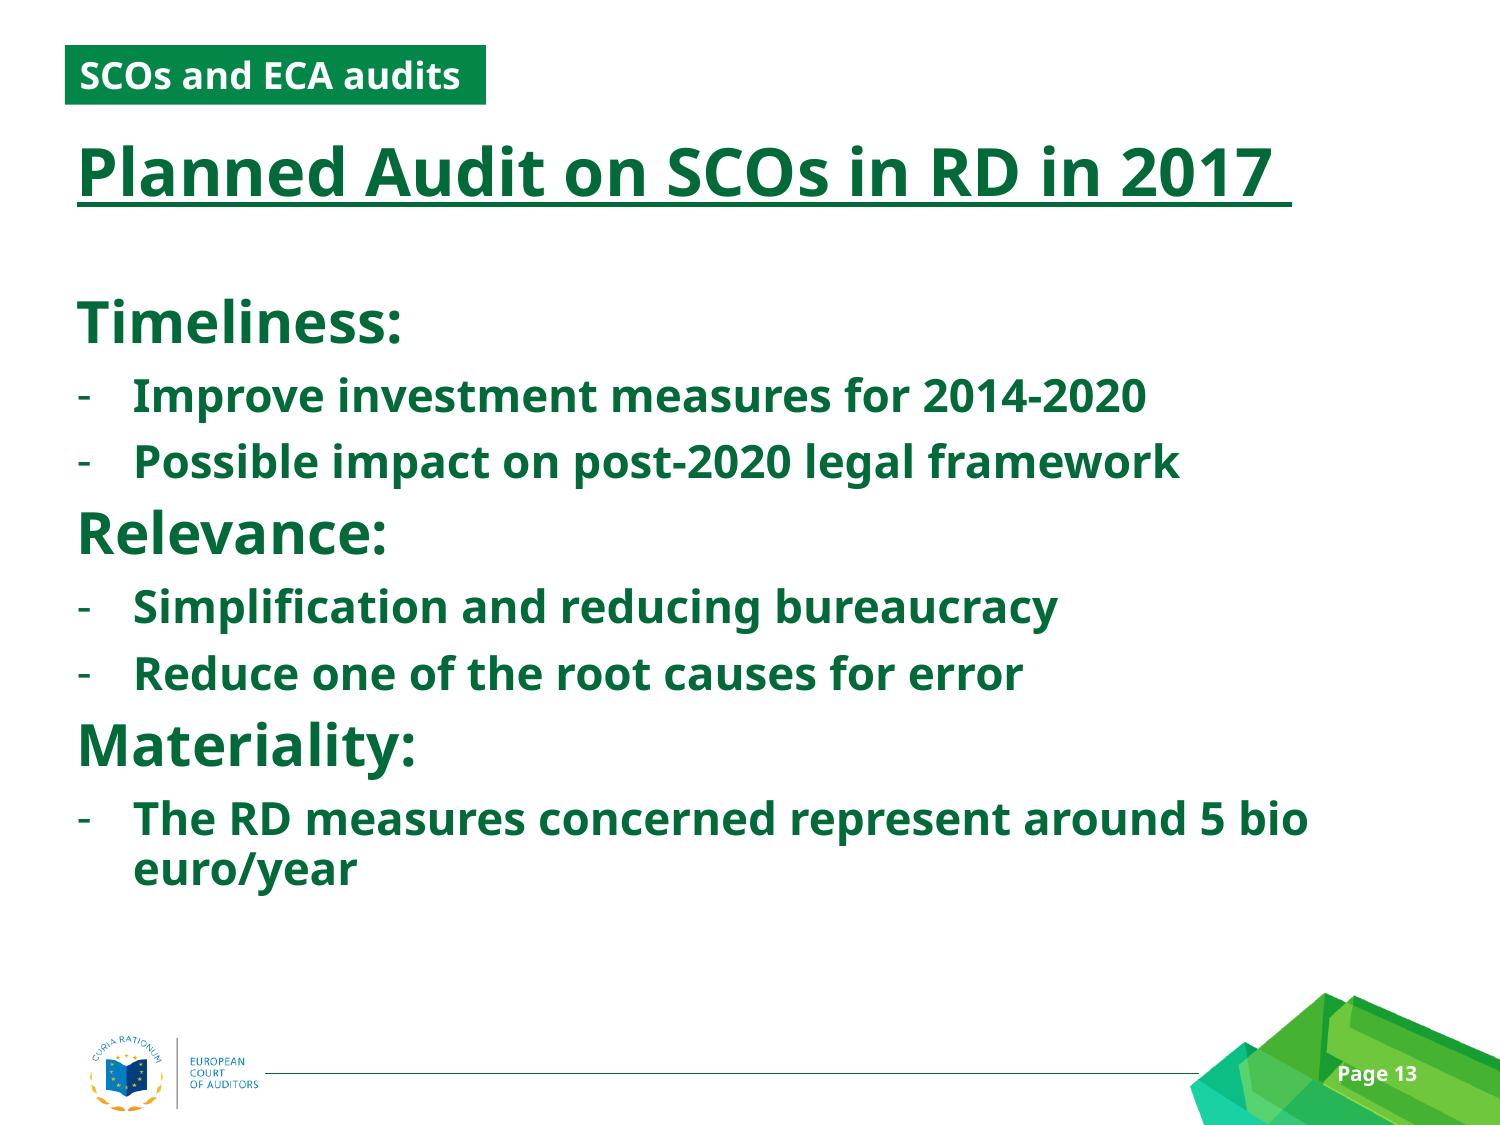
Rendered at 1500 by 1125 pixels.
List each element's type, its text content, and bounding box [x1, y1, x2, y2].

text_box SCOs and ECA audits [64, 45, 486, 105]
list Planned Audit on SCOs in RD in 2017 Timeliness: Improve investment measures for 2014-2020 Possible impact on post-2020 legal framework Relevance: Simplification and reducing bureaucracy Reduce one of the root causes for error Materiality: The RD measures concerned represent around 5 bio euro/year [76, 130, 1436, 946]
picture [1175, 987, 1500, 1125]
picture [82, 1028, 265, 1118]
slide_number Page 13 [1122, 1053, 1418, 1095]
